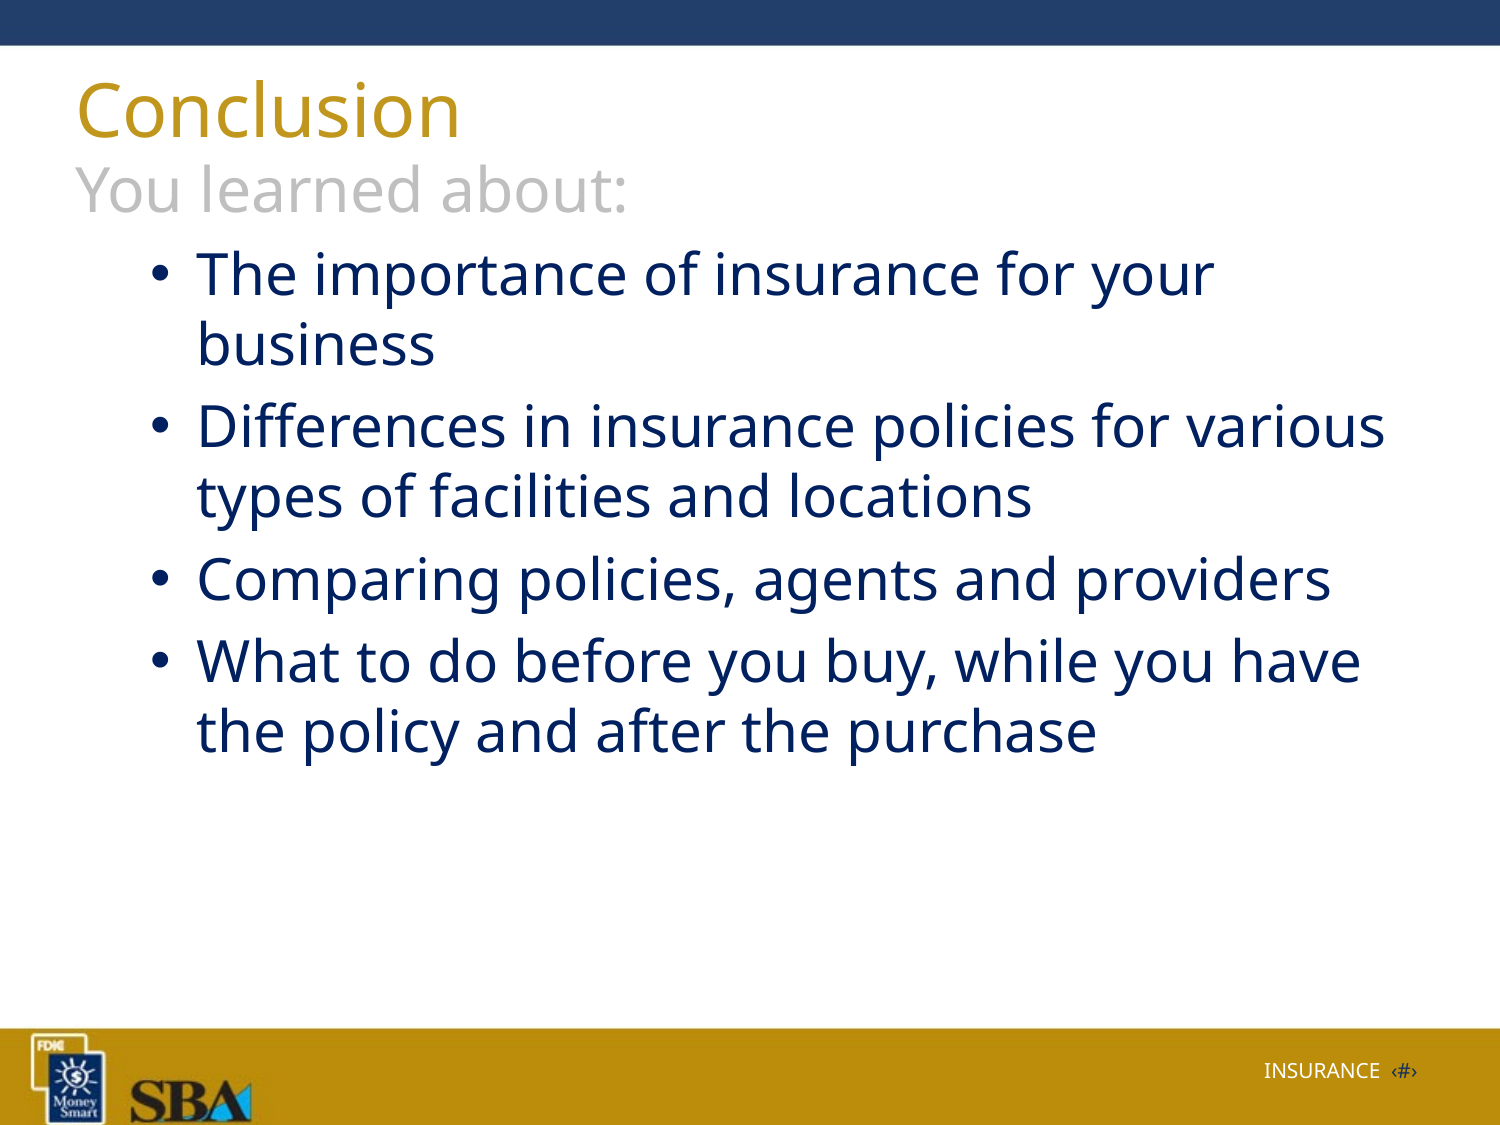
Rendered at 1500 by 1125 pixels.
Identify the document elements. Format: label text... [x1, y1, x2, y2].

title Conclusion [74, 61, 1426, 149]
list You learned about: The importance of insurance for your business Differences in insurance policies for various types of facilities and locations Comparing policies, agents and providers What to do before you buy, while you have the policy and after the purchase [74, 149, 1451, 851]
picture [0, 0, 1500, 1125]
